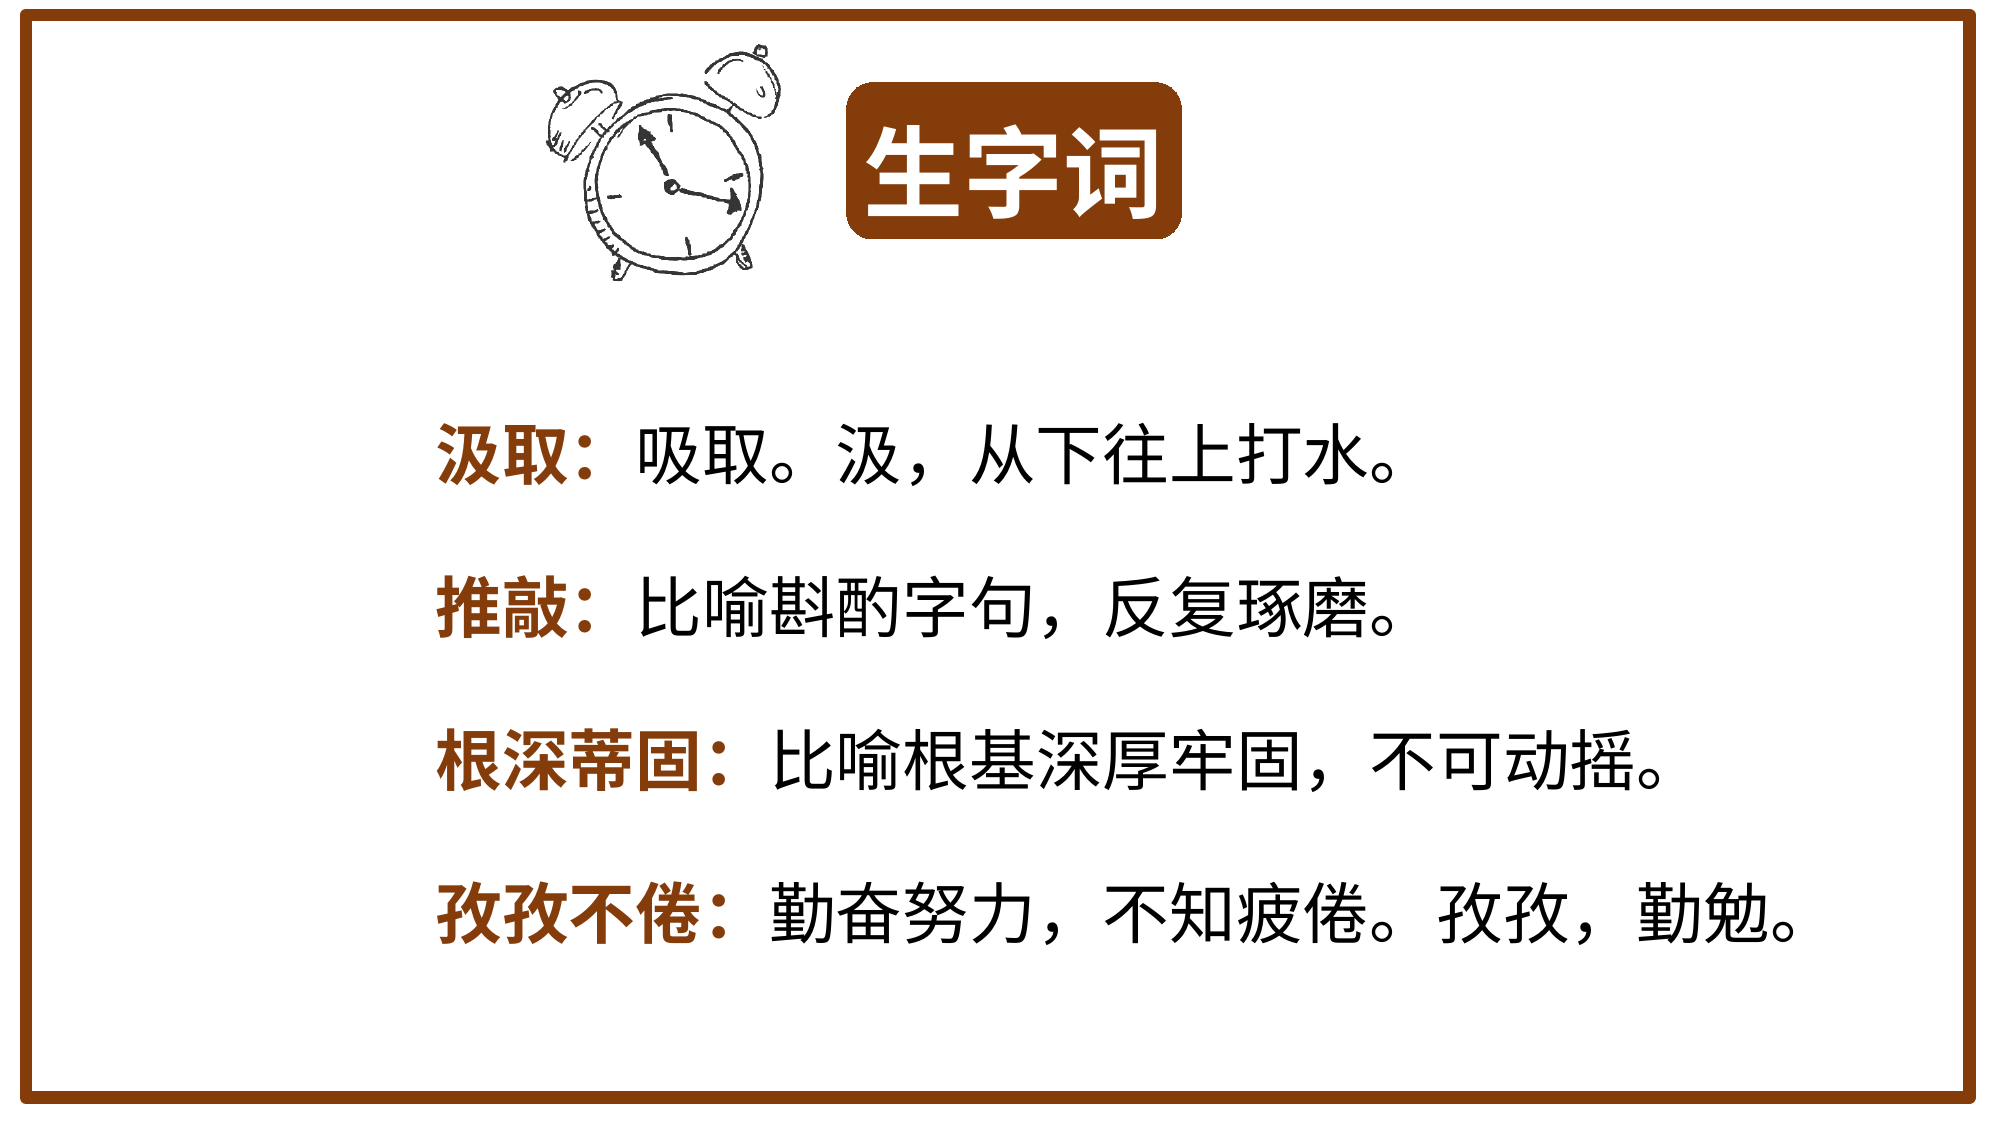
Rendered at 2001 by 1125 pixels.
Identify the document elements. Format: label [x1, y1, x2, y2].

picture [516, 15, 811, 310]
text_box [26, 15, 1970, 1098]
